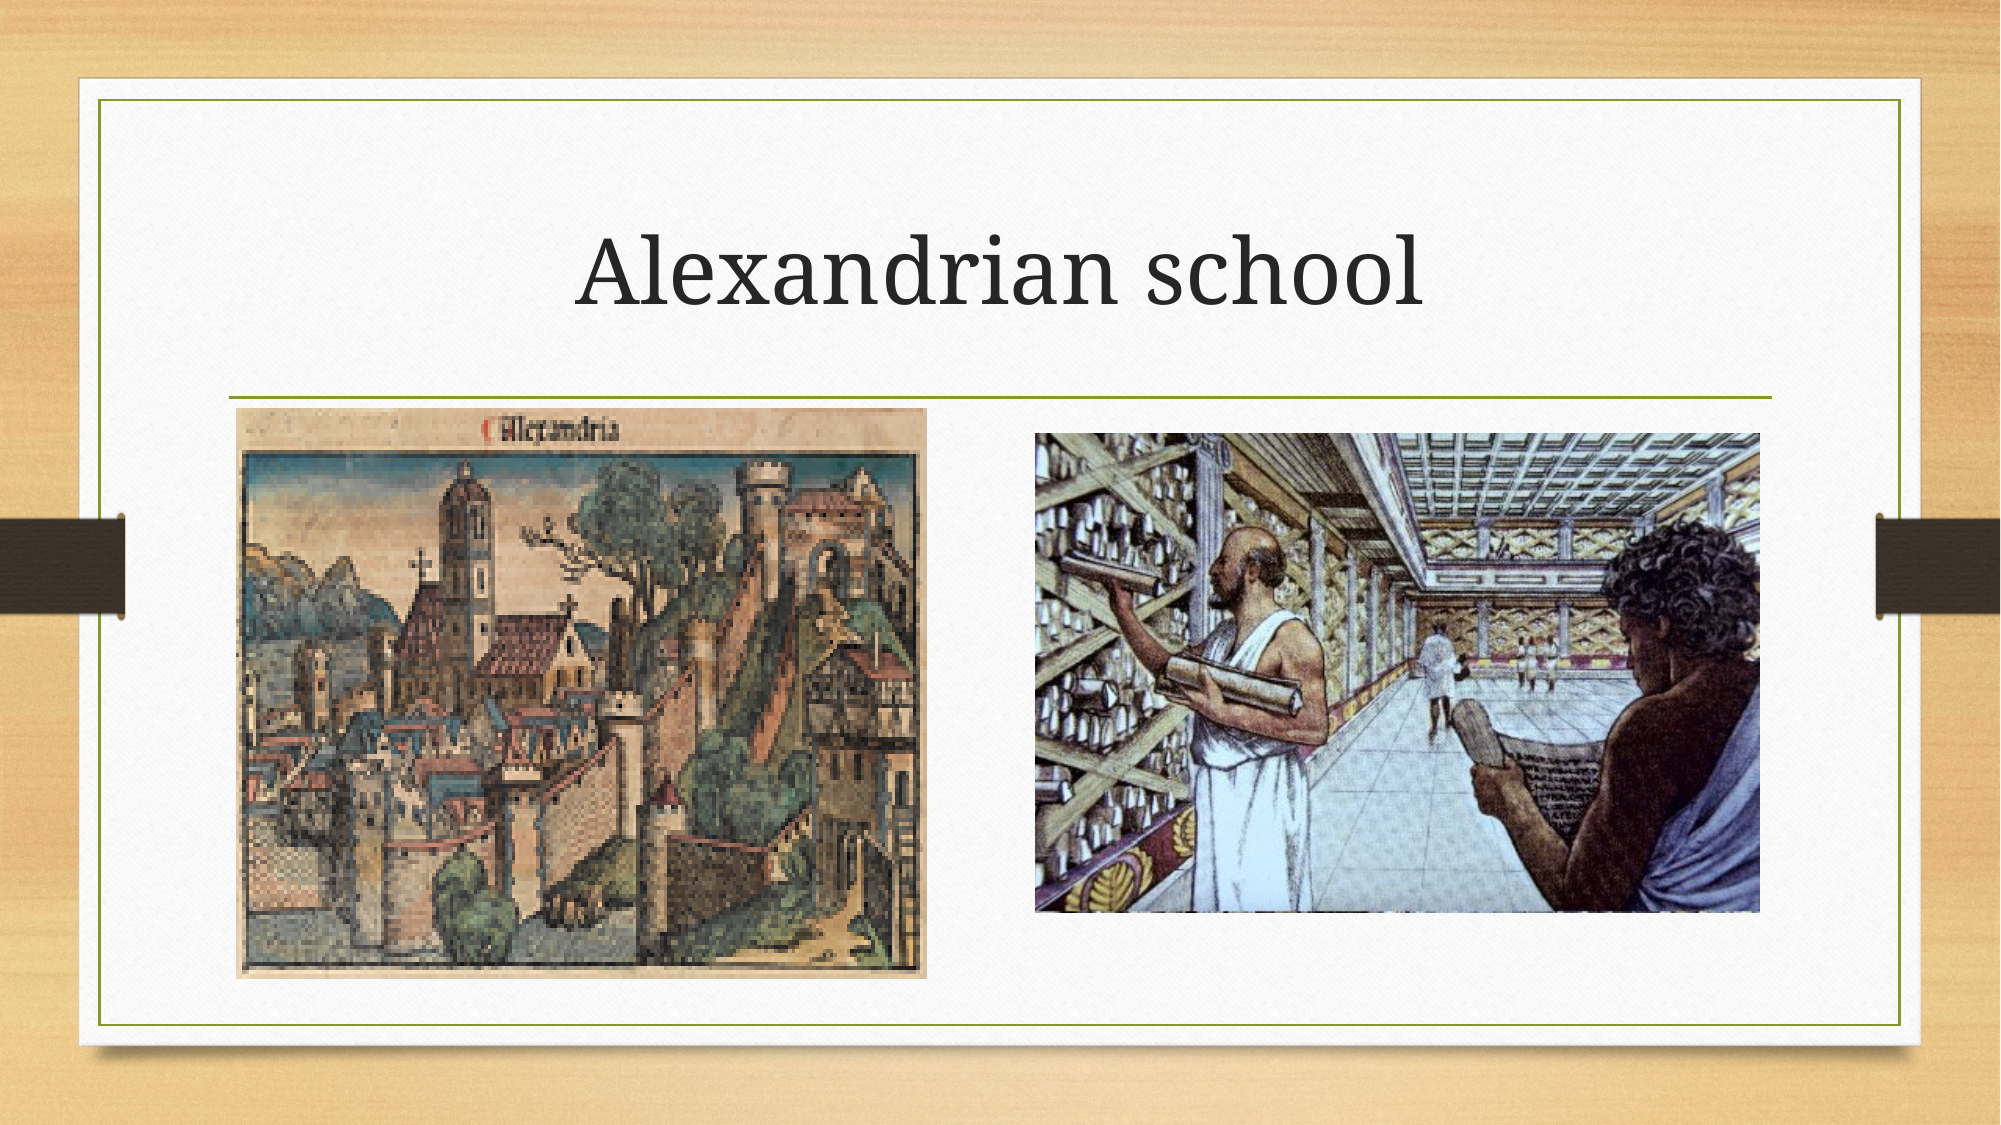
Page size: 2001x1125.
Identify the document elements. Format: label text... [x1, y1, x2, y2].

picture [0, 0, 2001, 1125]
title Alexandrian school [212, 161, 1788, 375]
